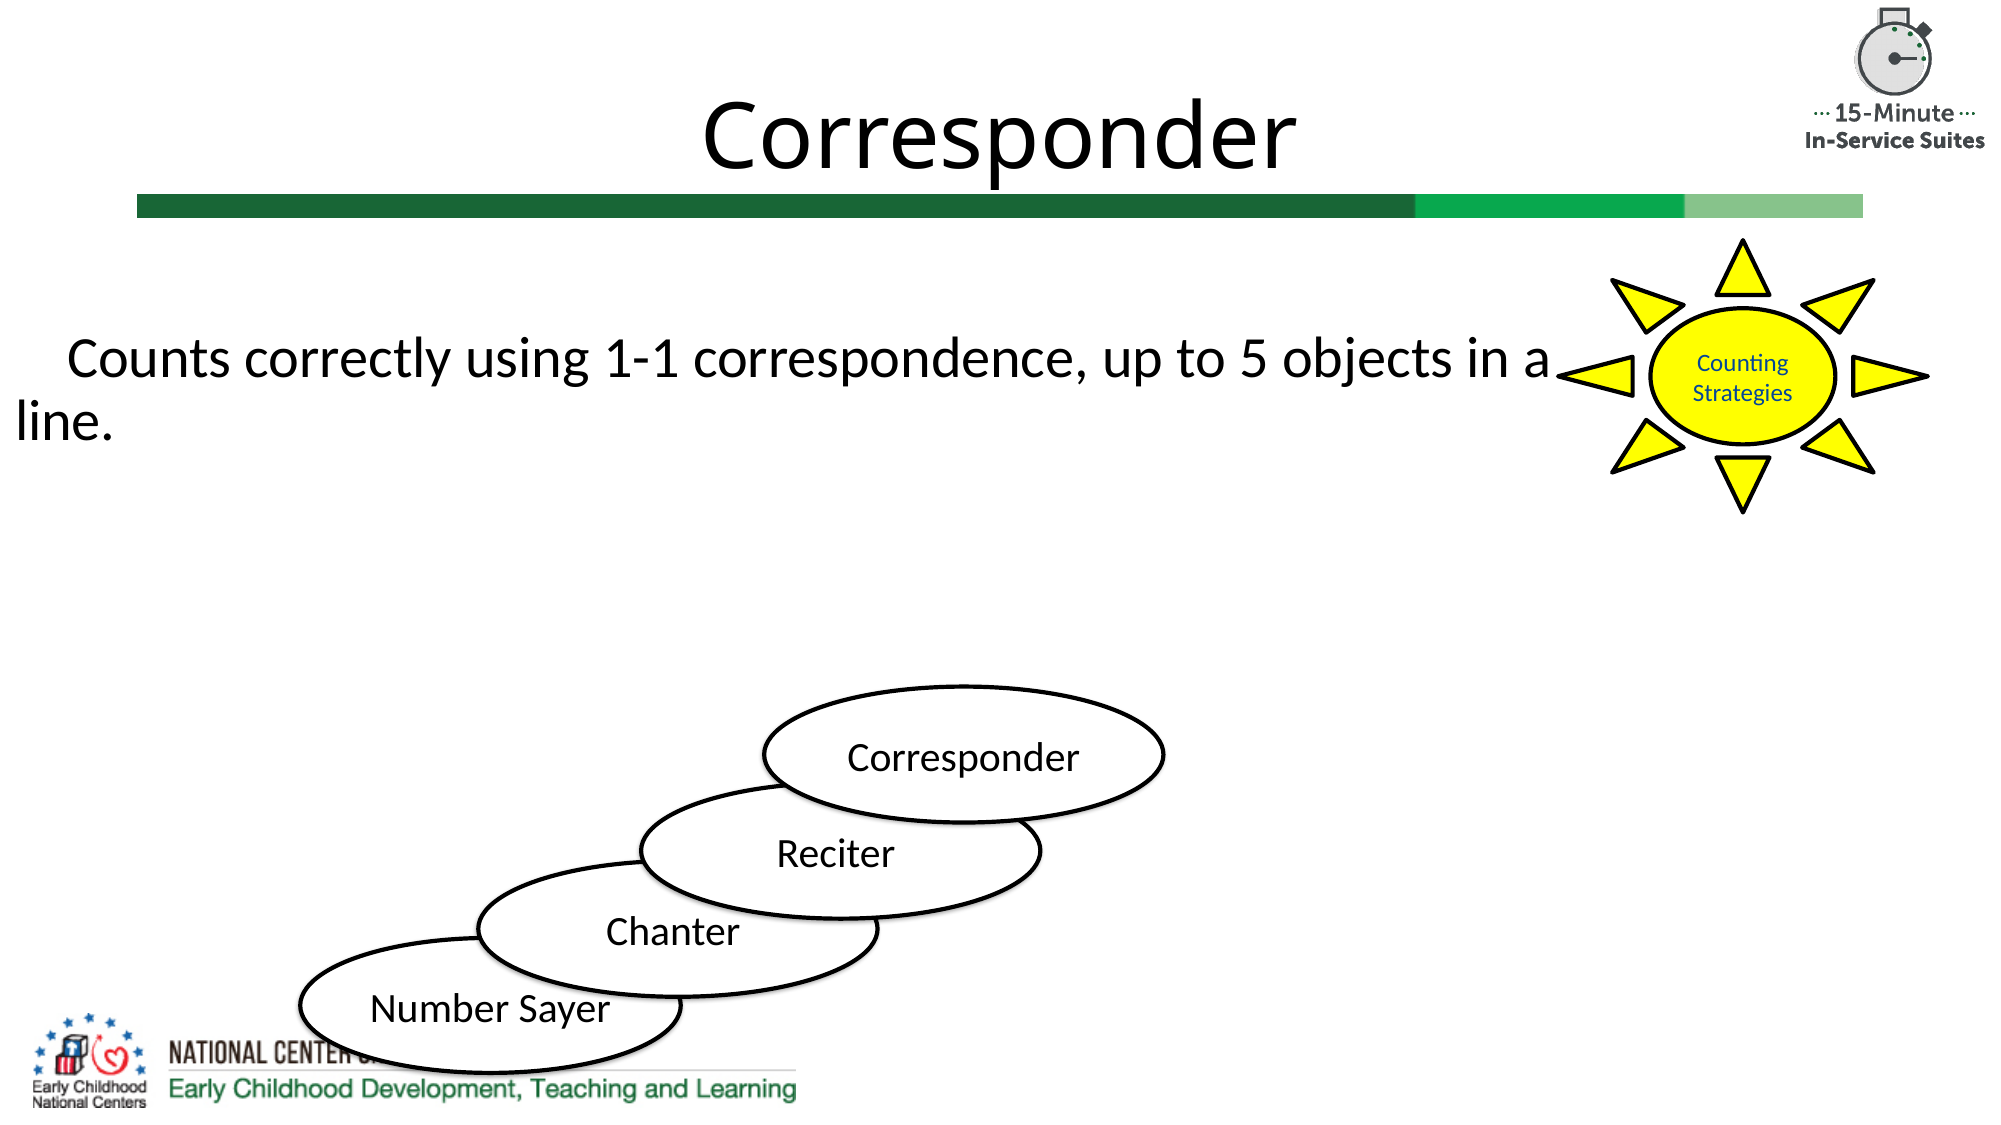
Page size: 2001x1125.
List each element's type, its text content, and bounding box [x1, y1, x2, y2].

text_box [641, 782, 1041, 919]
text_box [764, 686, 1164, 823]
list Counts correctly using 1-1 correspondence, up to 5 objects in a line. [0, 319, 1610, 979]
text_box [300, 937, 681, 1073]
title Corresponder [137, 59, 1863, 218]
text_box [1558, 240, 1928, 513]
picture [1790, 0, 1999, 161]
picture [33, 1013, 796, 1108]
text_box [478, 860, 878, 997]
